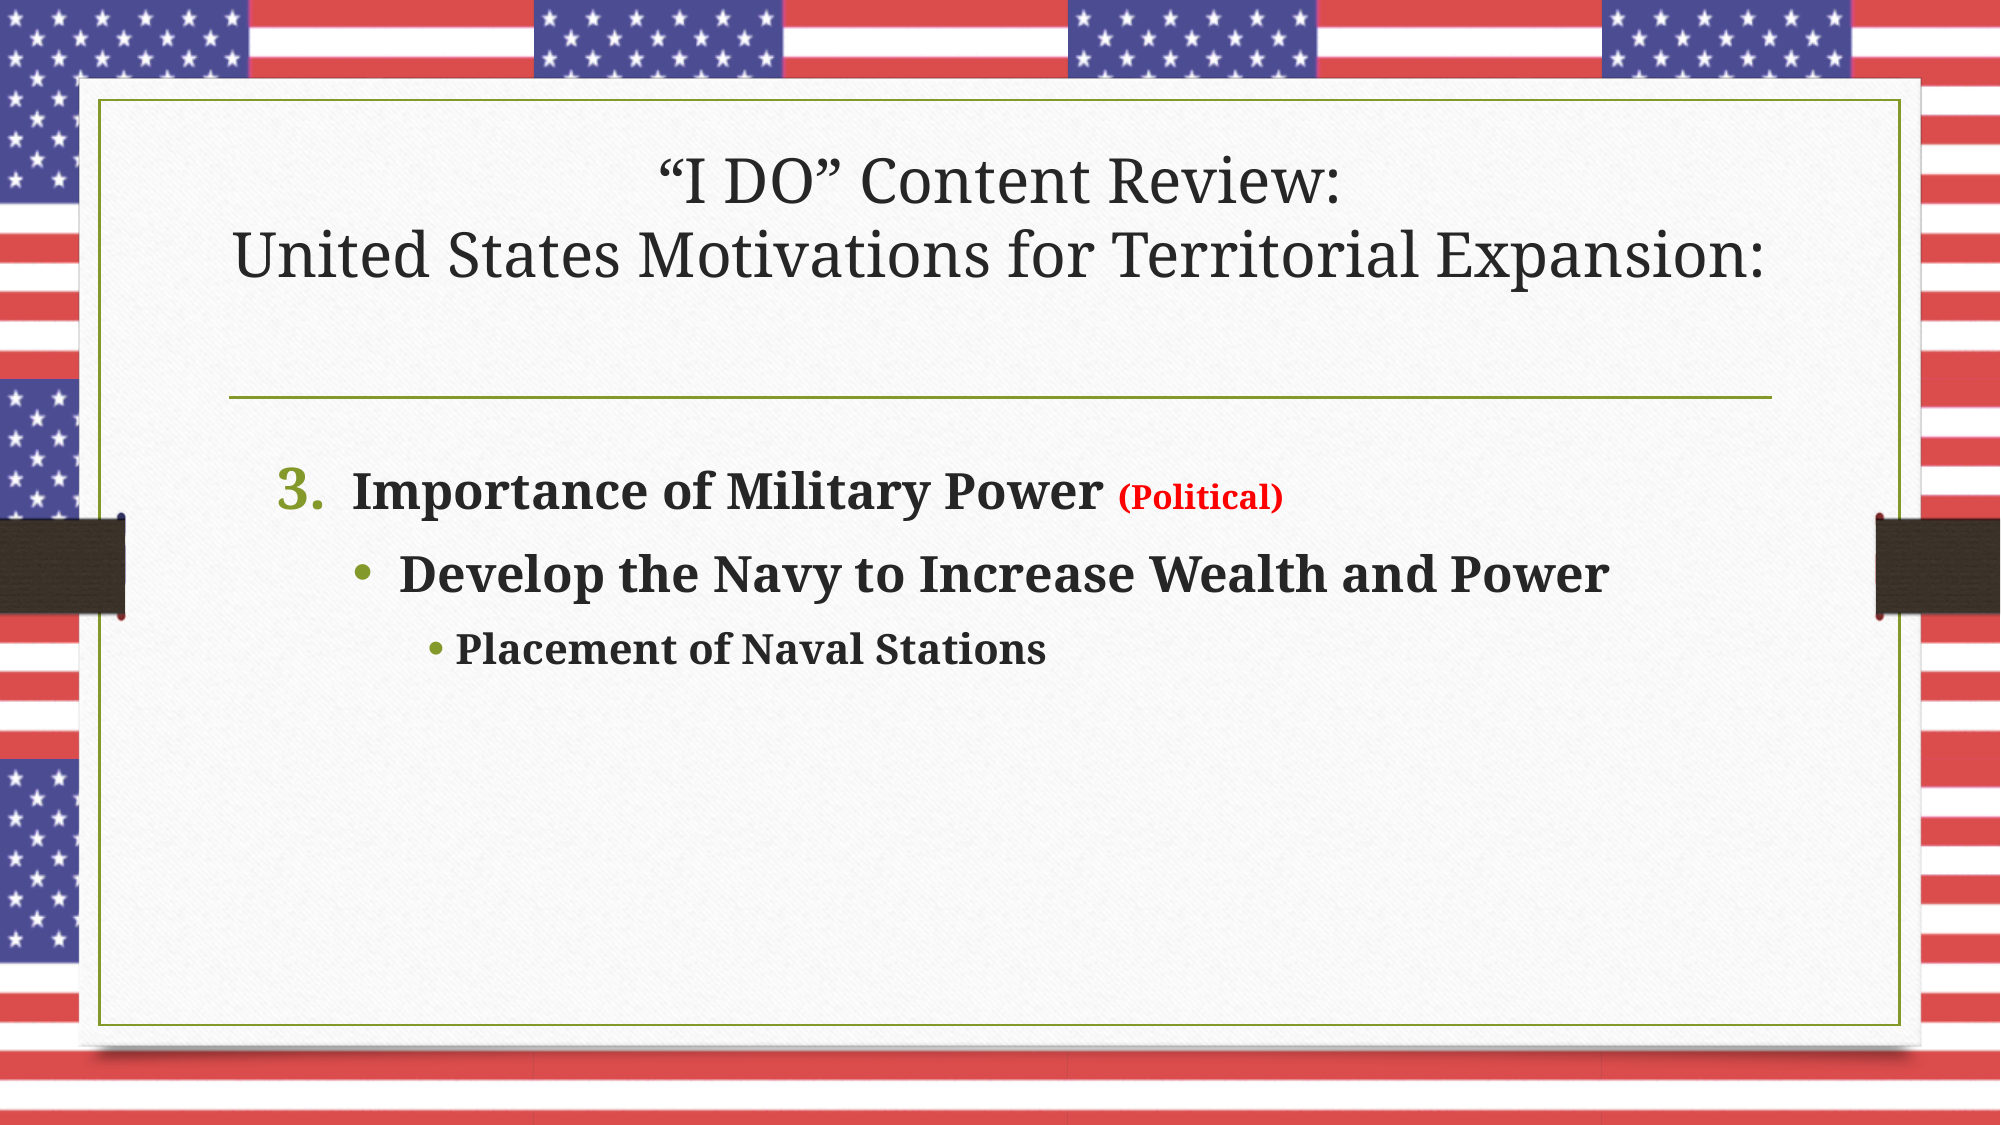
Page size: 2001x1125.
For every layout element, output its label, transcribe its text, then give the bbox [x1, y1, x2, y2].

title “I DO” Content Review: United States Motivations for Territorial Expansion: [212, 108, 1788, 322]
list Importance of Military Power (Political) Develop the Navy to Increase Wealth and Power Placement of Naval Stations [187, 322, 1853, 978]
picture [0, 0, 2001, 1125]
